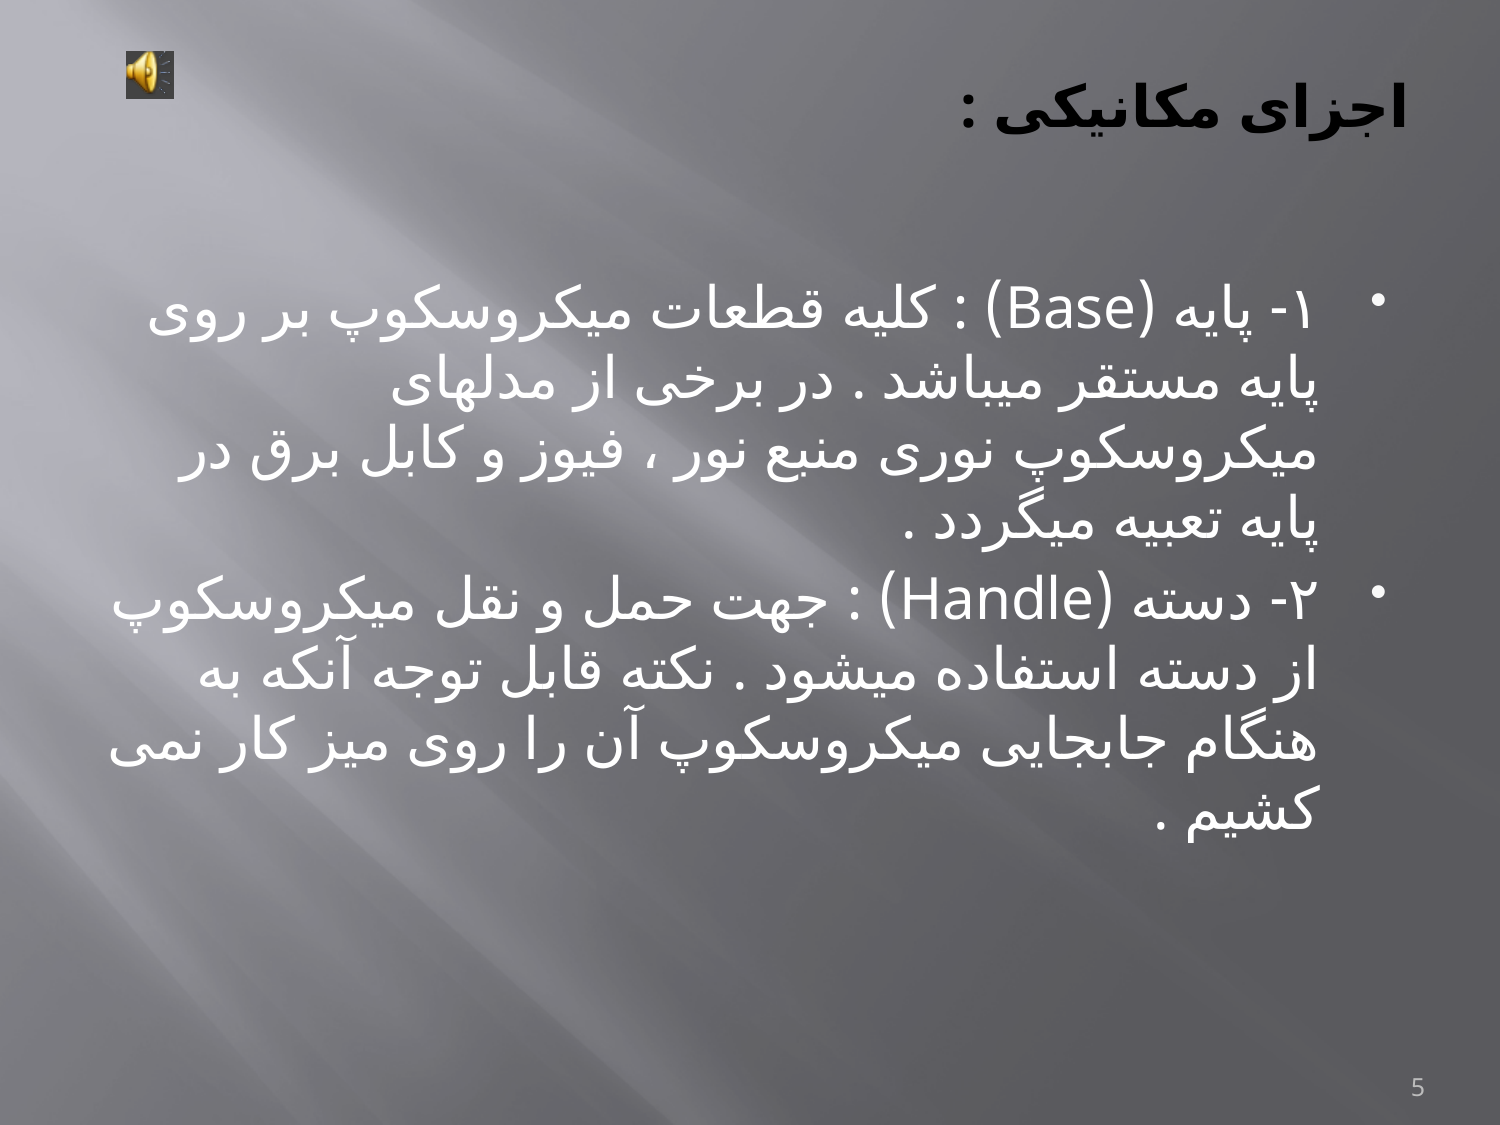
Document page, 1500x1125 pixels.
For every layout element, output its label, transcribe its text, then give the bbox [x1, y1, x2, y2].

picture [124, 49, 176, 101]
list ۱- پایه (Base) : کلیه قطعات میکروسکوپ بر روی پایه مستقر میباشد . در برخی از مدلهای میکروسکوپ نوری منبع نور ، فیوز و کابل برق در پایه تعبیه میگردد . ۲- دسته (Handle) : جهت حمل و نقل میکروسکوپ از دسته استفاده میشود . نکته قابل توجه آنکه به هنگام جابجایی میکروسکوپ آن را روی میز کار نمی کشیم . [75, 262, 1425, 1035]
slide_number 5 [1299, 1052, 1425, 1113]
title اجزای مکانیکی : [75, 45, 1425, 233]
